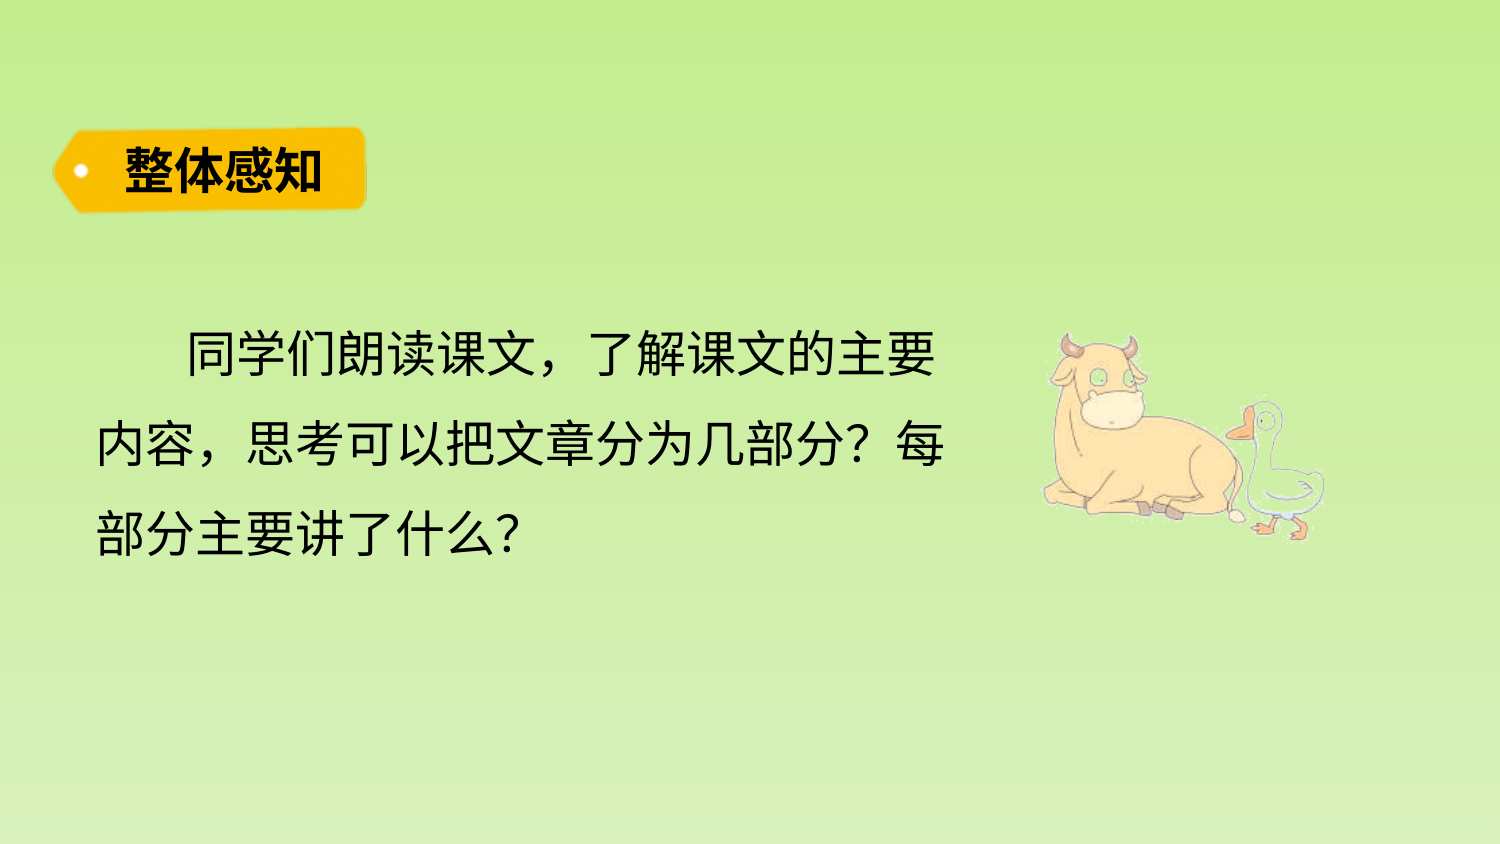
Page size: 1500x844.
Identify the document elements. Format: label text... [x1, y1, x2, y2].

text_box 同学们朗读课文，了解课文的主要内容，思考可以把文章分为几部分？每部分主要讲了什么？ [84, 286, 989, 568]
picture [1027, 281, 1340, 562]
picture [39, 122, 378, 218]
